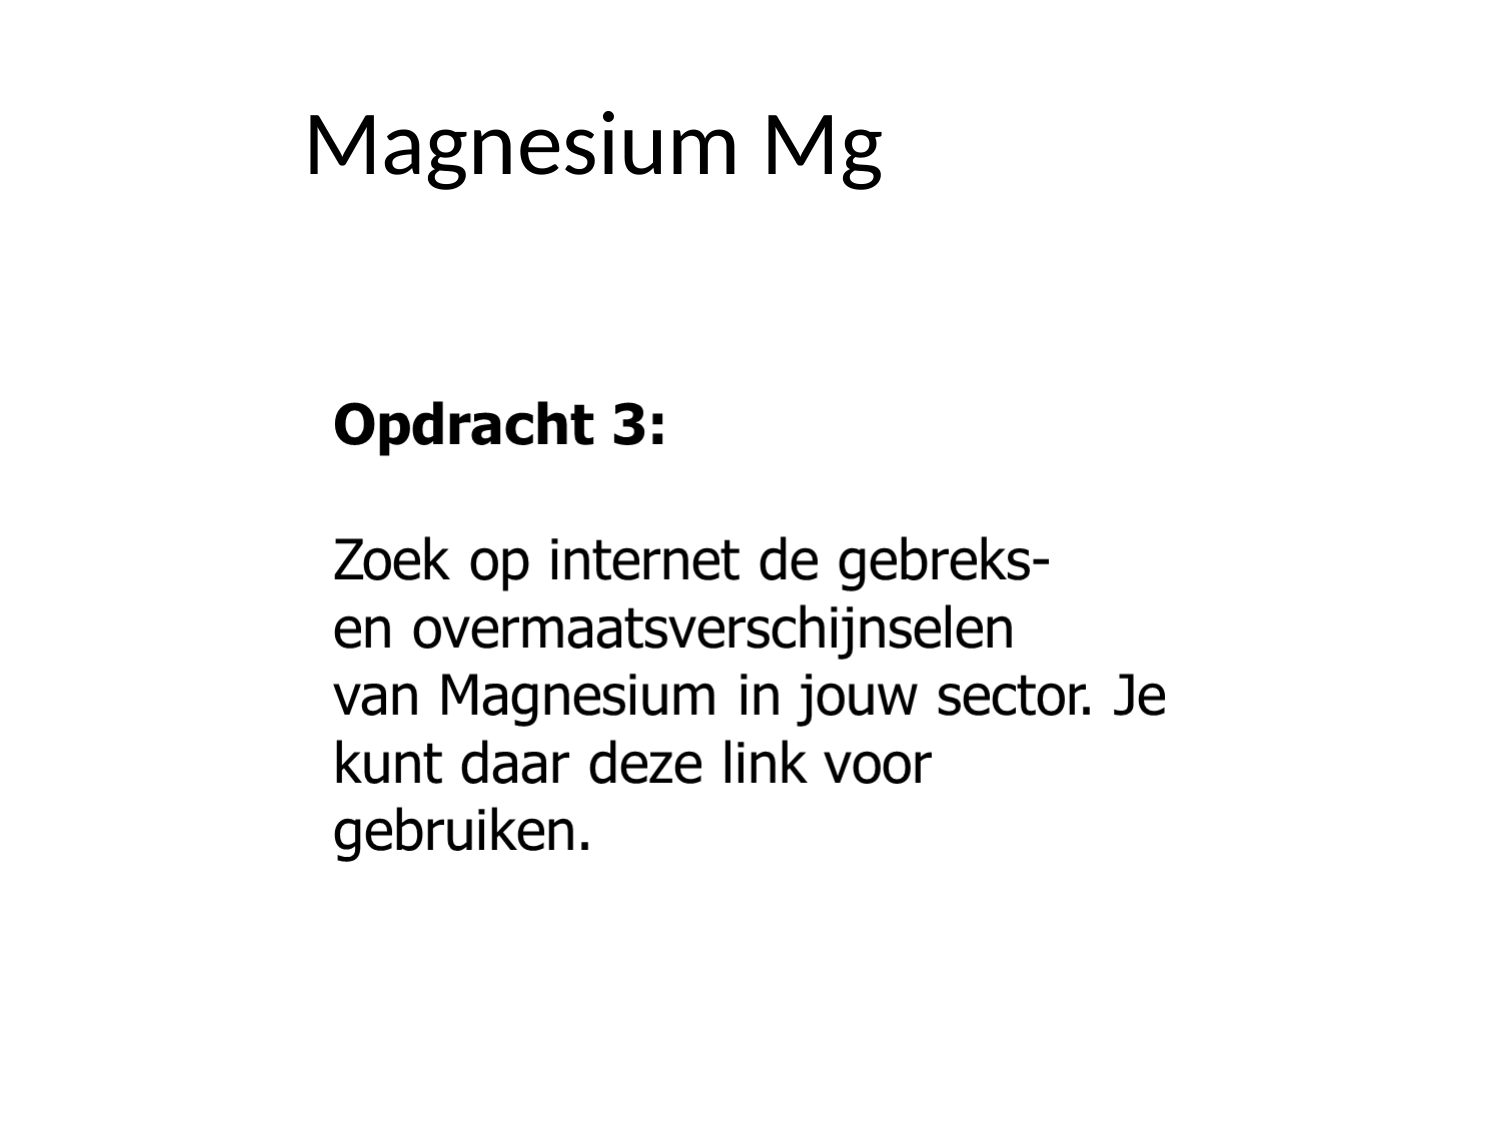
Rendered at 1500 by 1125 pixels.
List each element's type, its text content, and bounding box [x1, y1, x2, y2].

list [300, 372, 1200, 895]
title Magnesium Mg [75, 42, 1113, 233]
